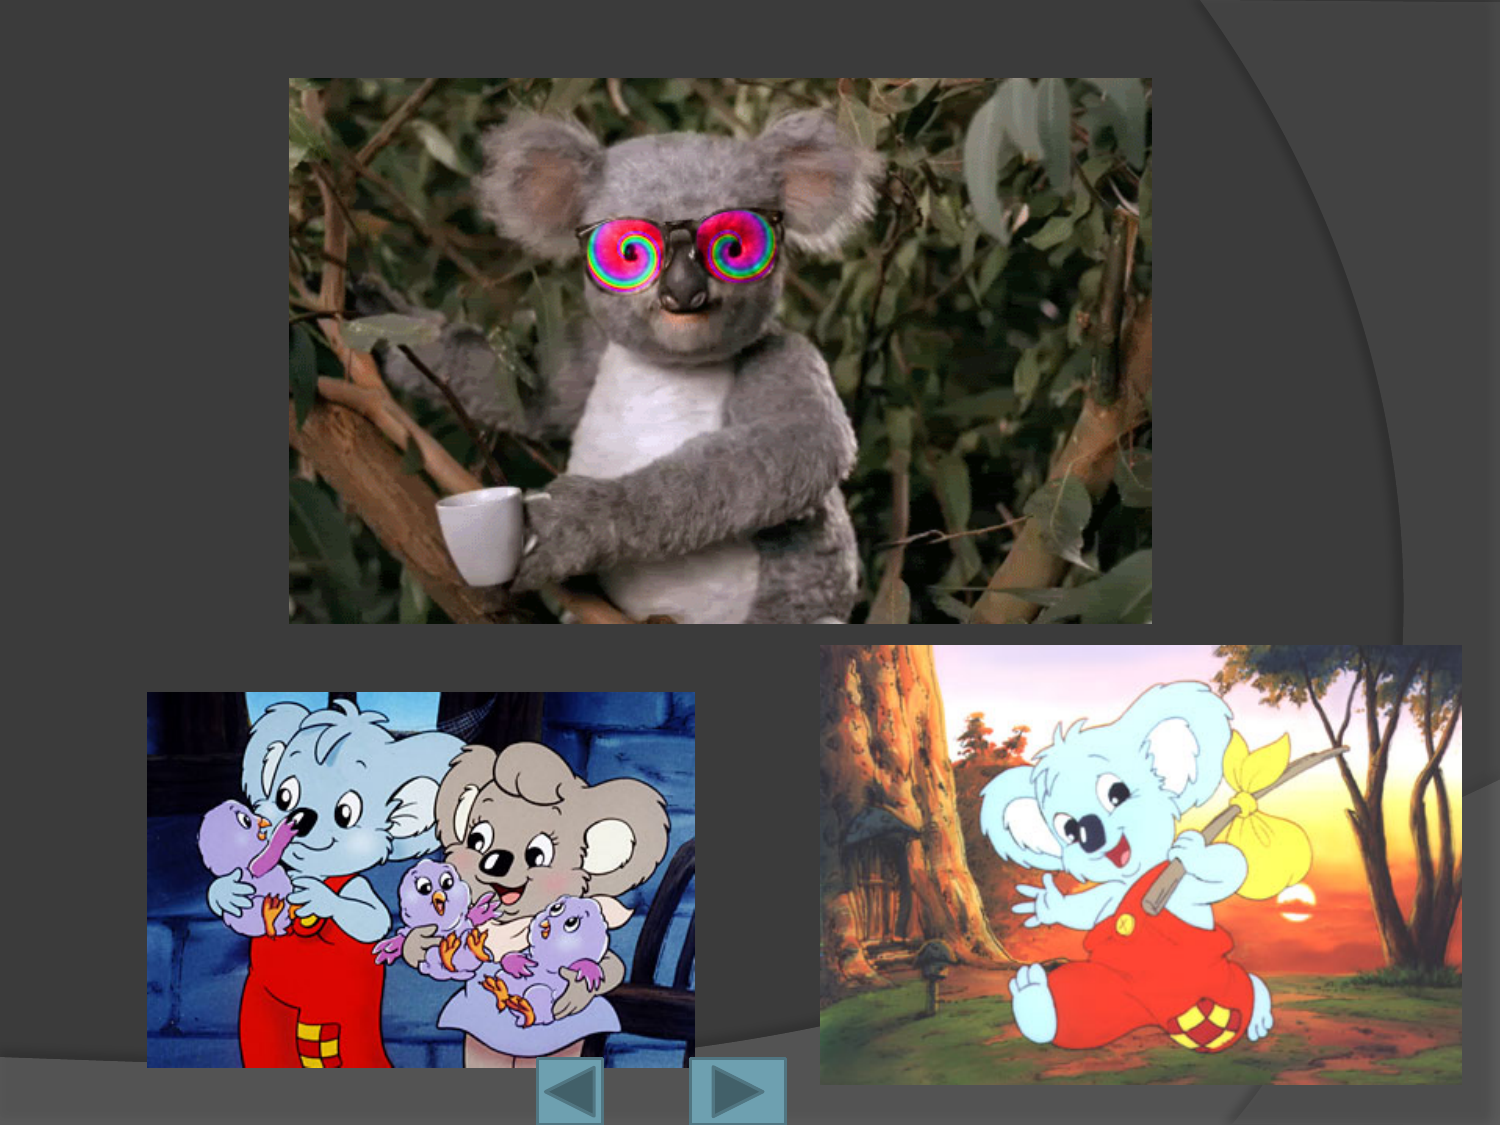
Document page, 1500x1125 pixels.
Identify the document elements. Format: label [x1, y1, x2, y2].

picture [147, 692, 695, 1068]
text_box [536, 1079, 604, 1125]
picture [820, 644, 1462, 1085]
picture [289, 77, 1153, 624]
text_box [689, 1057, 787, 1125]
